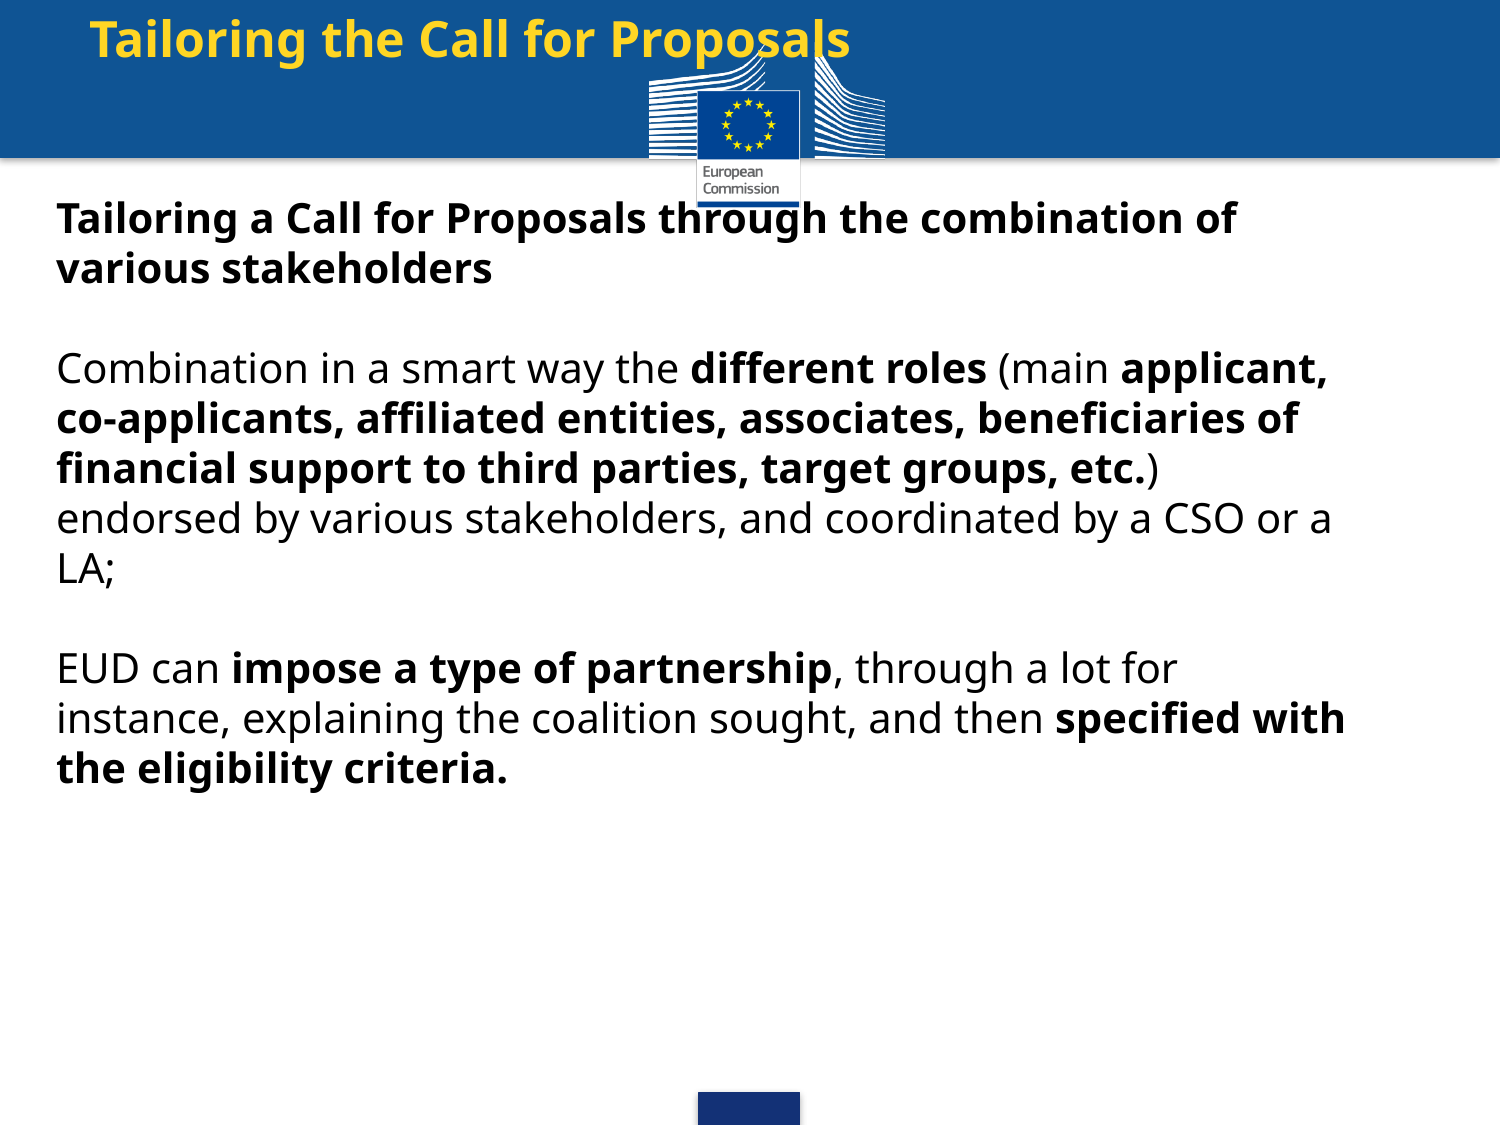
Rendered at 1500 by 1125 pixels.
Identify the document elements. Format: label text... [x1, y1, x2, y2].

text_box Tailoring a Call for Proposals through the combination of various stakeholders Combination in a smart way the different roles (main applicant, co-applicants, affiliated entities, associates, beneficiaries of financial support to third parties, target groups, etc.) endorsed by various stakeholders, and coordinated by a CSO or a LA; EUD can impose a type of partnership, through a lot for instance, explaining the coalition sought, and then specified with the eligibility criteria. [41, 184, 1365, 800]
picture [649, 42, 885, 184]
text_box Tailoring the Call for Proposals [74, 0, 867, 75]
